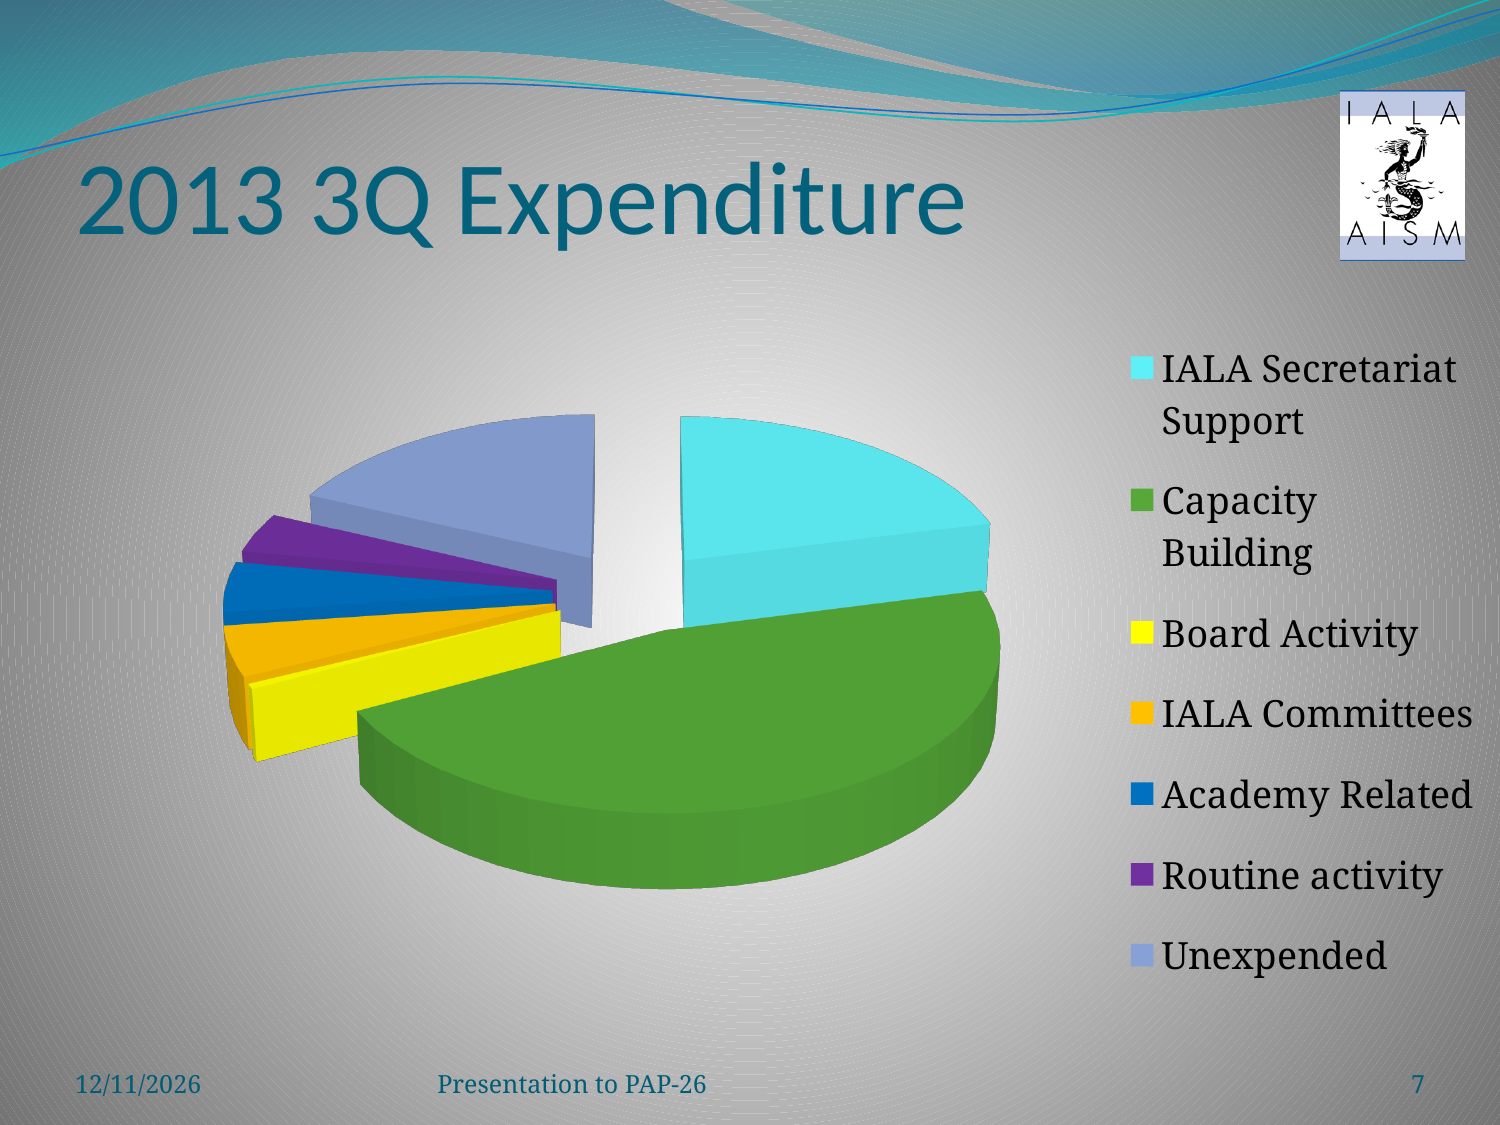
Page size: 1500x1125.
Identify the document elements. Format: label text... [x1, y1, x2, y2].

picture [1340, 90, 1465, 255]
slide_number 7 [1299, 1061, 1425, 1103]
title 2013 3Q Expenditure [75, 115, 1438, 256]
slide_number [75, 1042, 425, 1103]
footer Presentation to PAP-26 [437, 1061, 988, 1103]
chart [149, 255, 1500, 1048]
